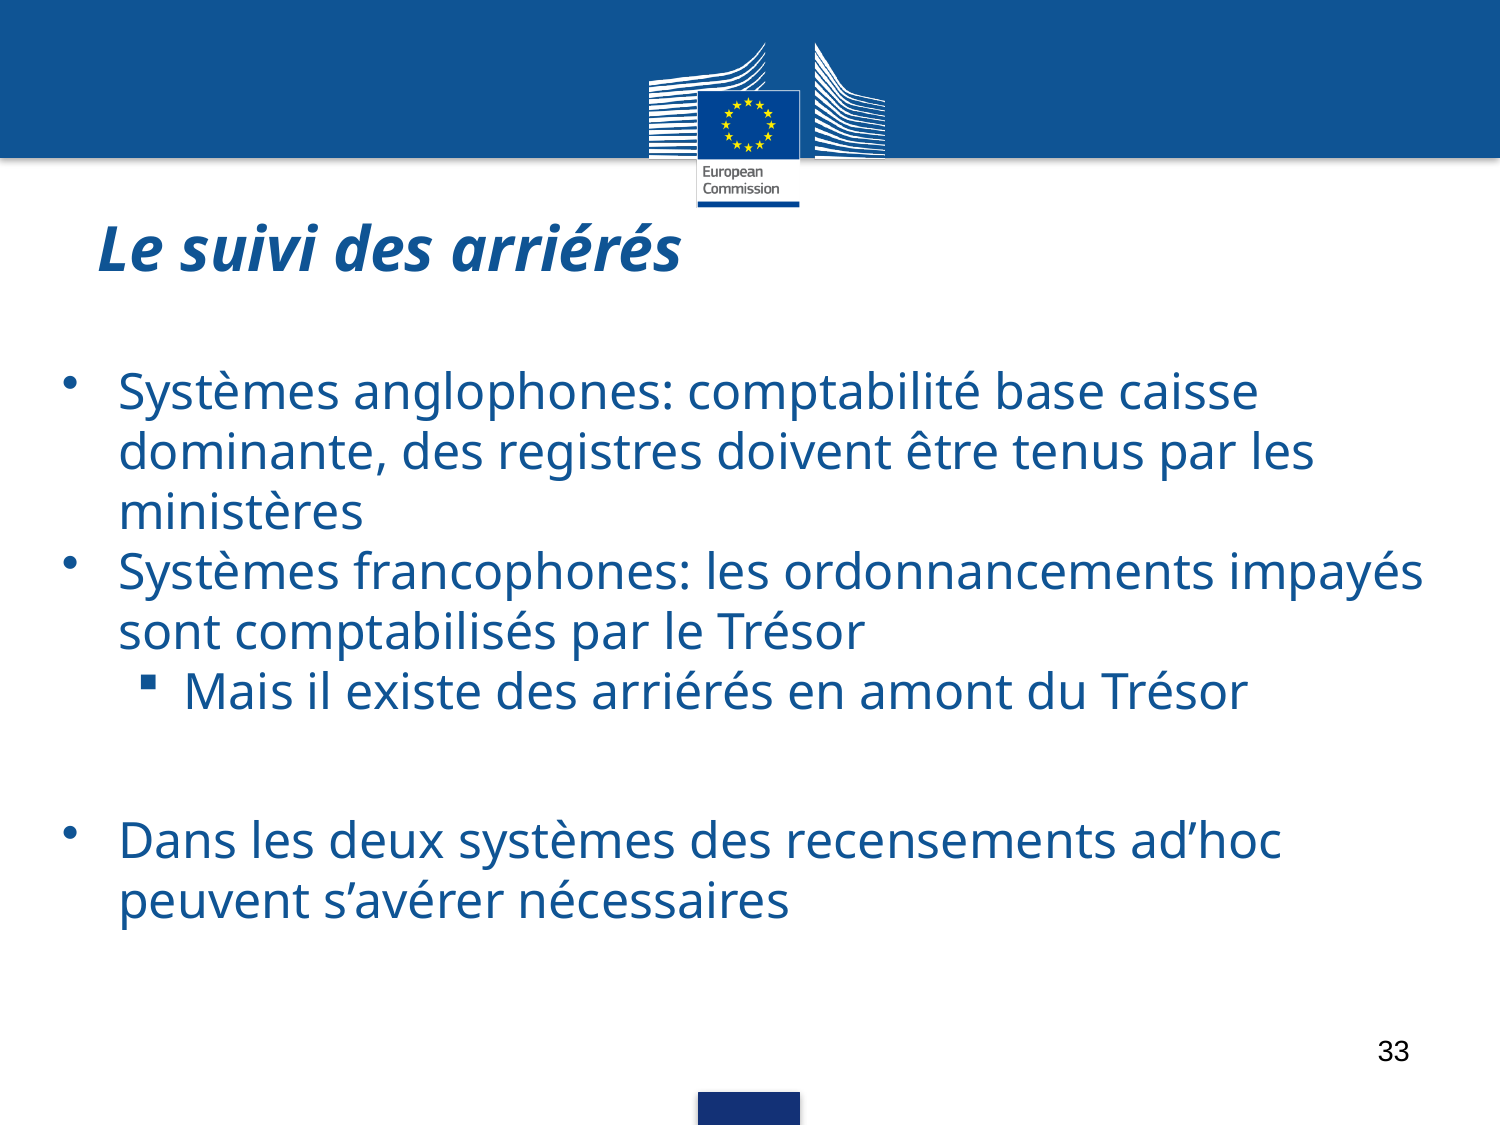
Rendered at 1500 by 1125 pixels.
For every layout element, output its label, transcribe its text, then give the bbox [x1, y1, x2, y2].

picture [649, 42, 885, 152]
title Le suivi des arriérés [23, 152, 1500, 341]
list Systèmes anglophones: comptabilité base caisse dominante, des registres doivent être tenus par les ministères Systèmes francophones: les ordonnancements impayés sont comptabilisés par le Trésor Mais il existe des arriérés en amont du Trésor Dans les deux systèmes des recensements ad’hoc peuvent s’avérer nécessaires [46, 351, 1466, 1079]
slide_number 33 [1074, 1024, 1426, 1103]
